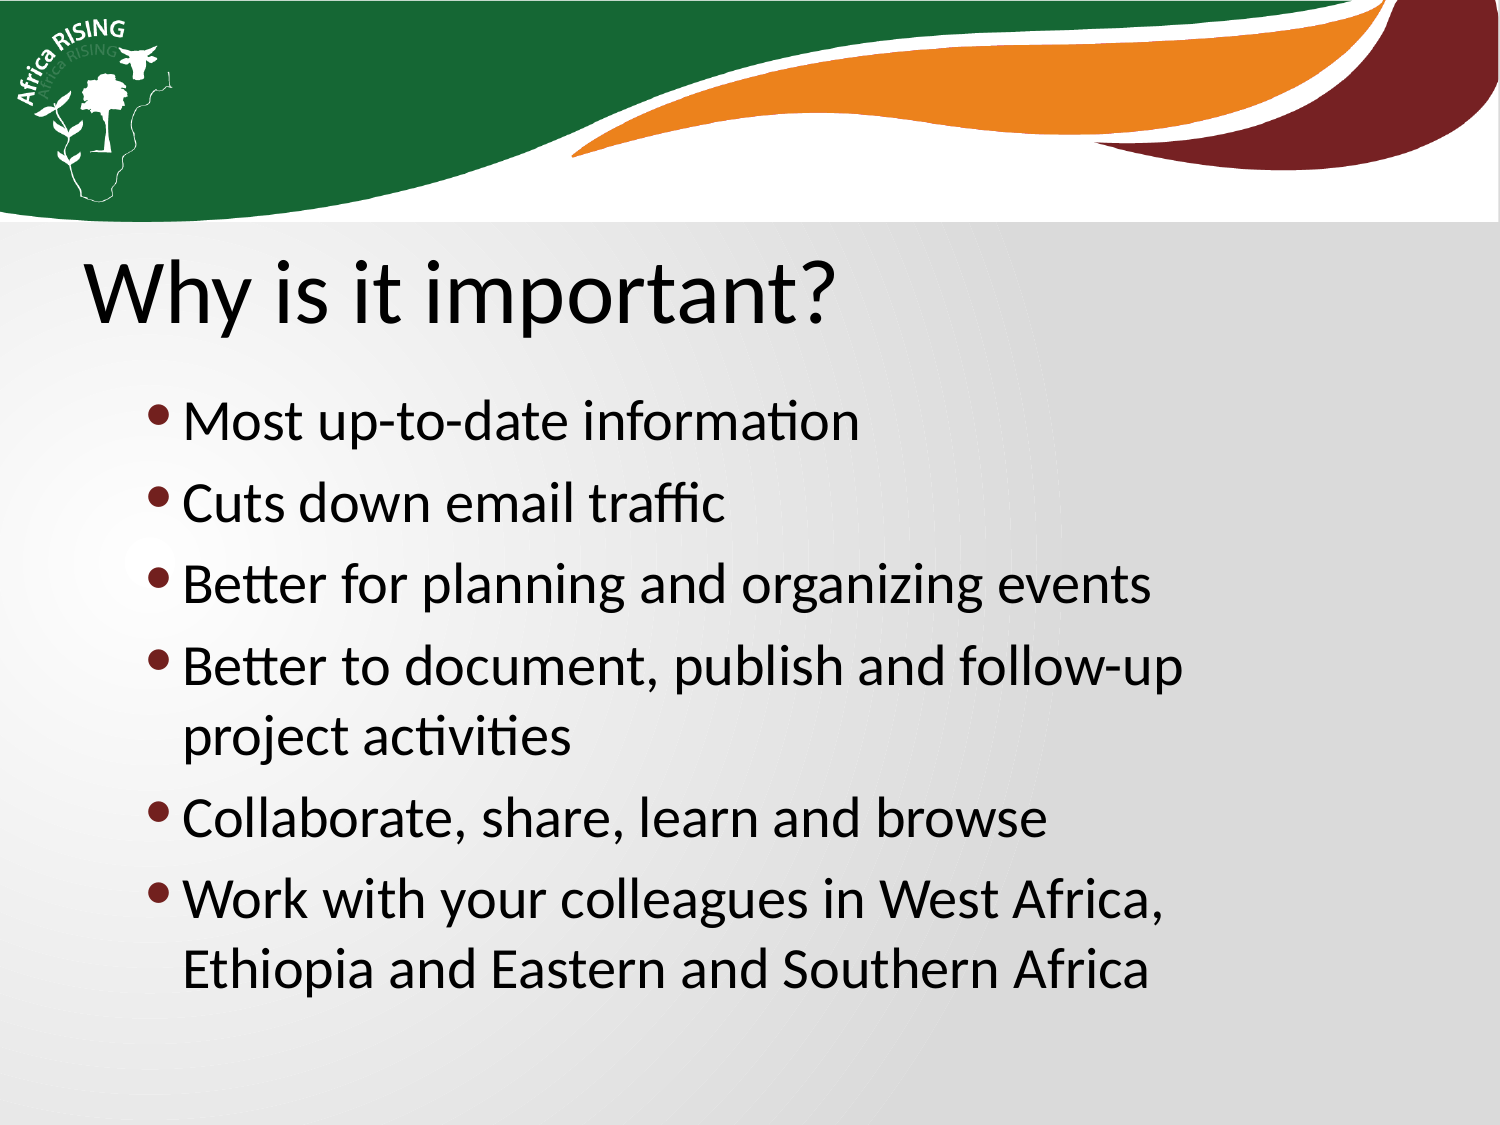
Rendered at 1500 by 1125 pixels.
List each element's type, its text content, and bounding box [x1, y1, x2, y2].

picture [0, 0, 1499, 222]
list Why is it important? [50, 224, 1425, 338]
text_box Most up-to-date information Cuts down email traffic Better for planning and organizing events Better to document, publish and follow-up project activities Collaborate, share, learn and browse Work with your colleagues in West Africa, Ethiopia and Eastern and Southern Africa [62, 374, 1338, 1113]
